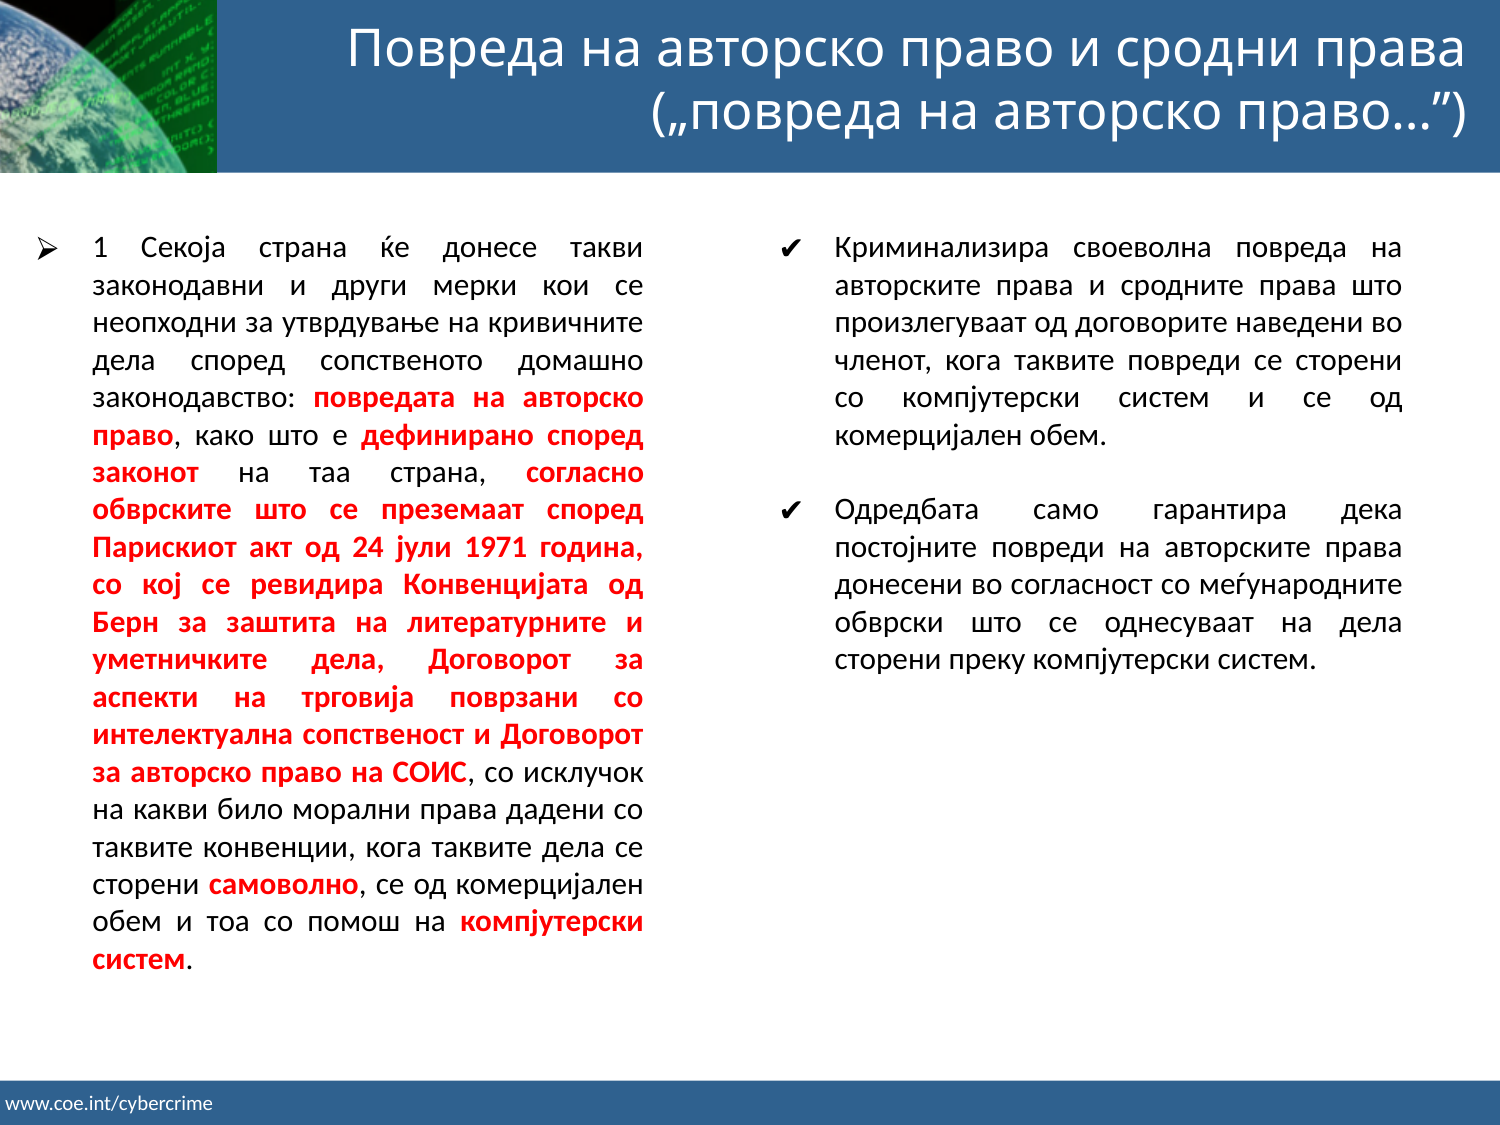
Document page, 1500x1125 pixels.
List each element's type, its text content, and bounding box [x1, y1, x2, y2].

text_box Повреда на авторско право и сродни права („повреда на авторско право…”) [230, 7, 1483, 148]
picture [0, 0, 217, 173]
text_box 1 Секоја страна ќе донесе такви законодавни и други мерки кои се неопходни за утврдување на кривичните дела според сопственото домашно законодавство: повредата на авторско право, како што е дефинирано според законот на таа страна, согласно обврските што се преземаат според Парискиот акт од 24 јули 1971 година, со кој се ревидира Конвенцијата од Берн за заштита на литературните и уметничките дела, Договорот за аспекти на трговија поврзани со интелектуална сопственост и Договорот за авторско право на СОИС, со исклучок на какви било морални права дадени со таквите конвенции, кога таквите дела се сторени самоволно, се од комерцијален обем и тоа со помош на компјутерски систем. [21, 219, 660, 984]
text_box Криминализира своеволна повреда на авторските права и сродните права што произлегуваат од договорите наведени во членот, кога таквите повреди се сторени со компјутерски систем и се од комерцијален обем. Одредбата само гарантира дека постојните повреди на авторските права донесени во согласност со меѓународните обврски што се однесуваат на дела сторени преку компјутерски систем. [763, 219, 1419, 684]
